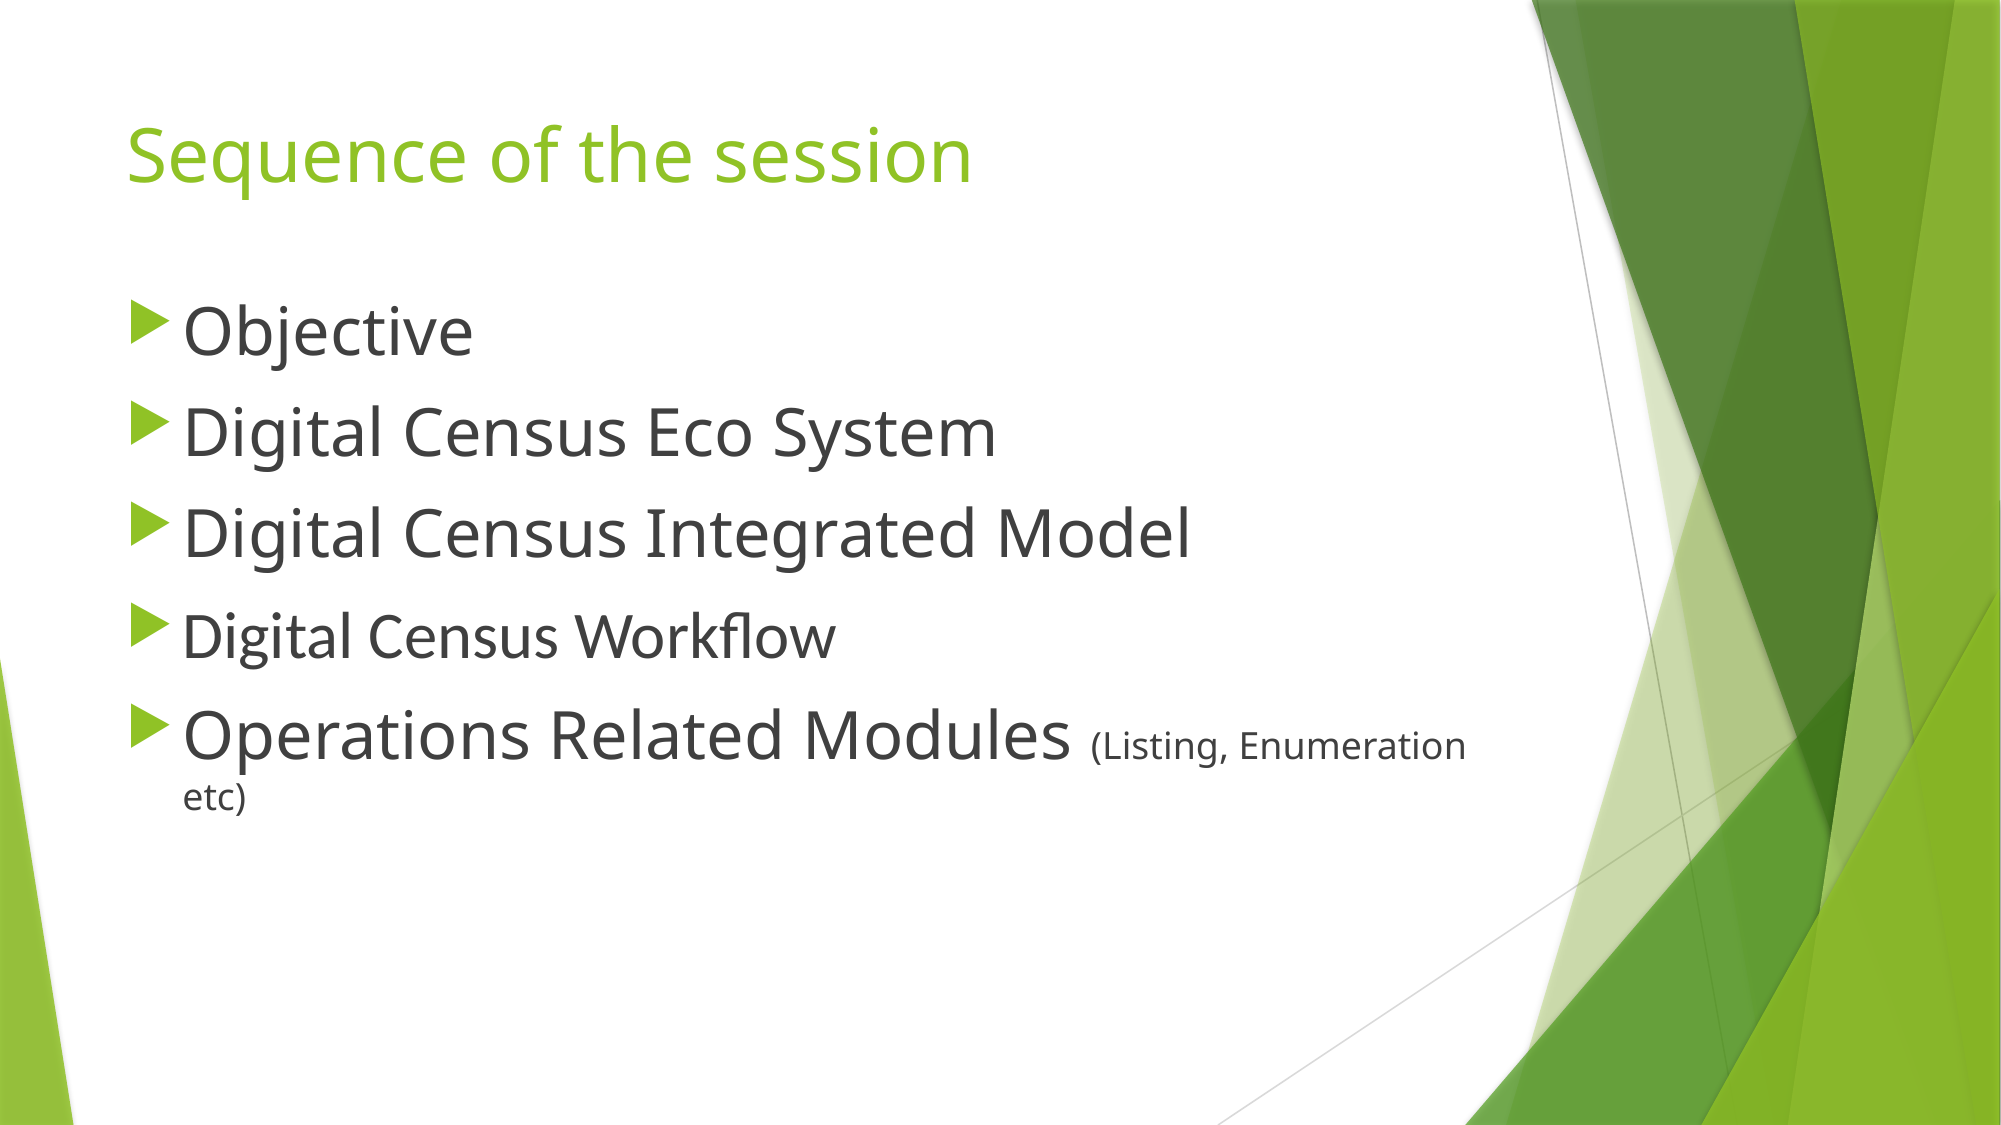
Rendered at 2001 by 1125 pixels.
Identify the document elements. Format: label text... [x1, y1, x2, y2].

title Sequence of the session [111, 99, 1522, 281]
list Objective Digital Census Eco System Digital Census Integrated Model Digital Census Workflow Operations Related Modules (Listing, Enumeration etc) [111, 281, 1522, 992]
